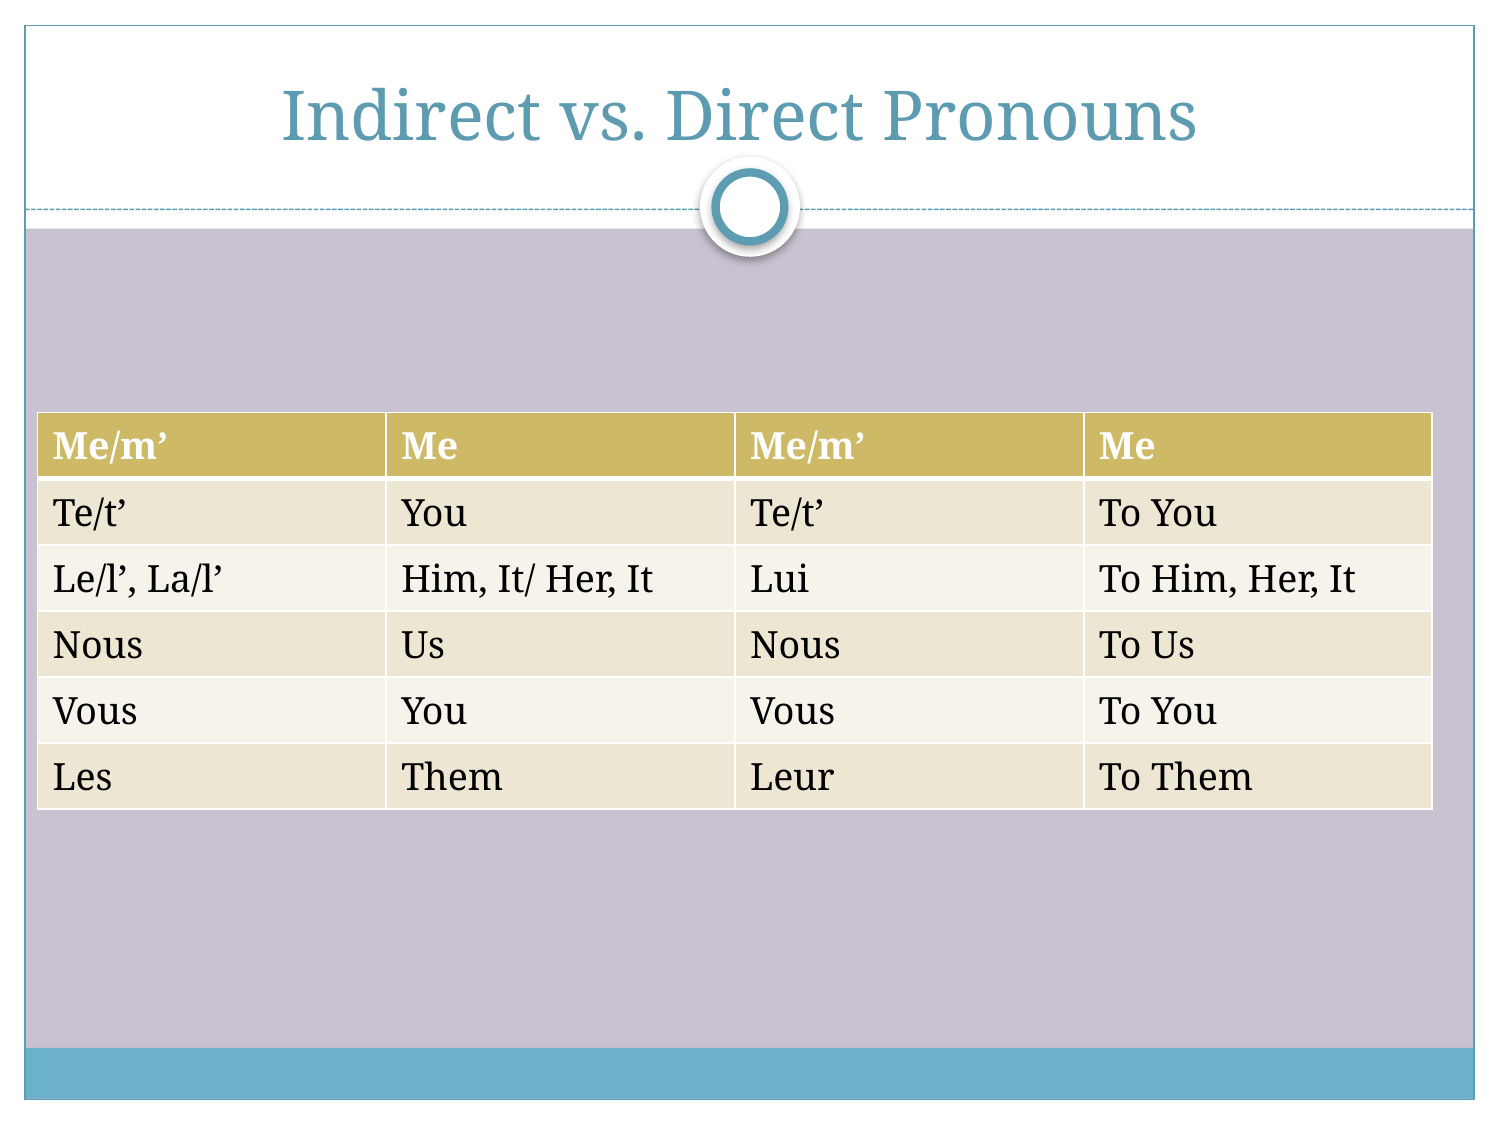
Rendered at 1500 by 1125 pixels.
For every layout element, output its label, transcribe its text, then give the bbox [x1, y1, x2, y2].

table_cell Nous [736, 612, 1083, 676]
table_header Me [387, 413, 734, 476]
table_cell Te/t’ [38, 481, 385, 544]
table_cell Them [387, 744, 734, 808]
table_cell Nous [38, 612, 385, 676]
table_cell To You [1085, 481, 1431, 544]
title Indirect vs. Direct Pronouns [49, 37, 1450, 163]
table_cell Le/l’, La/l’ [38, 546, 385, 610]
table_cell Te/t’ [736, 481, 1083, 544]
table_header Me/m’ [736, 413, 1083, 476]
table_cell Him, It/ Her, It [387, 546, 734, 610]
table_cell Us [387, 612, 734, 676]
table_cell To Him, Her, It [1085, 546, 1431, 610]
table_cell You [387, 481, 734, 544]
table_cell Les [38, 744, 385, 808]
table_cell Lui [736, 546, 1083, 610]
table_cell To You [1085, 678, 1431, 742]
table_cell Leur [736, 744, 1083, 808]
table_cell To Them [1085, 744, 1431, 808]
table_cell To Us [1085, 612, 1431, 676]
table_header Me [1085, 413, 1431, 476]
table_cell Vous [38, 678, 385, 742]
table_cell You [387, 678, 734, 742]
table_header Me/m’ [38, 413, 385, 476]
table_cell Vous [736, 678, 1083, 742]
